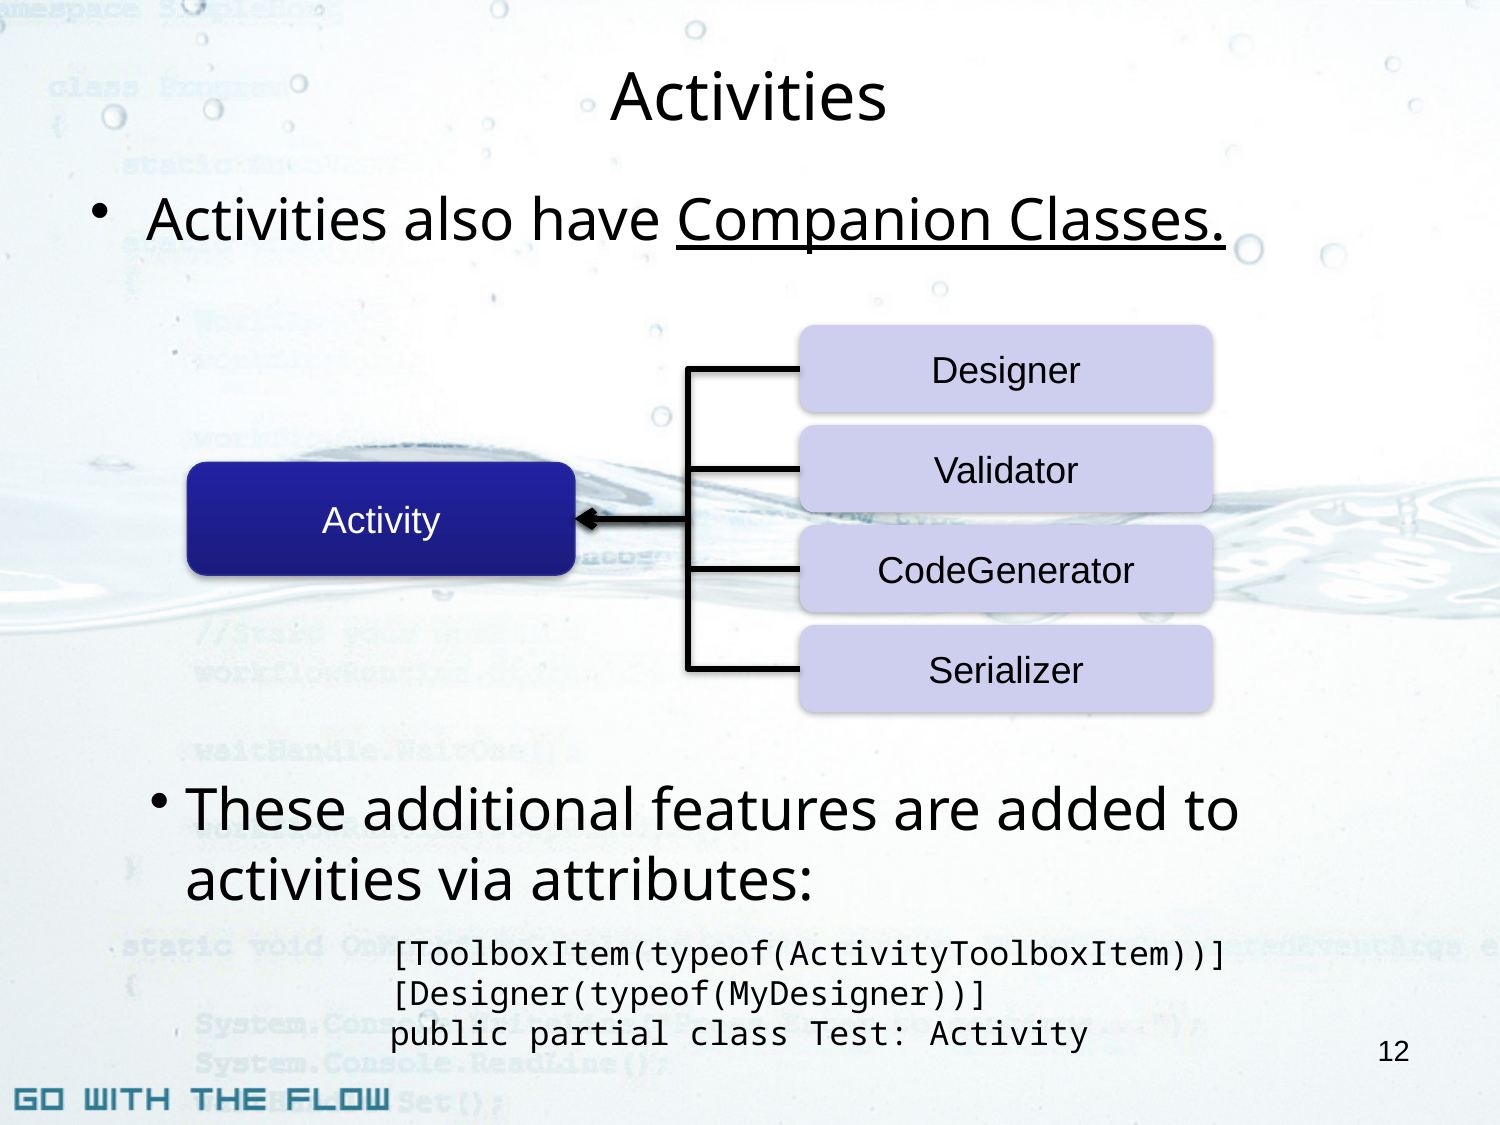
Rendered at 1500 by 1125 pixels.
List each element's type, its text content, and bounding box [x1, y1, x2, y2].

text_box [574, 368, 801, 468]
list Activities also have Companion Classes. [74, 174, 1426, 351]
text_box CodeGenerator [804, 524, 1213, 613]
title Activities [74, 0, 1426, 174]
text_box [574, 518, 801, 669]
picture [0, 0, 1500, 1125]
text_box Activity [186, 461, 569, 576]
text_box These additional features are added to activities via attributes: [134, 765, 1413, 920]
slide_number 12 [1074, 1024, 1426, 1103]
text_box Serializer [800, 624, 1213, 713]
text_box Designer [800, 324, 1213, 413]
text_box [574, 468, 801, 518]
text_box [ToolboxItem(typeof(ActivityToolboxItem))] [Designer(typeof(MyDesigner))] public partial class Test: Activity [374, 924, 1275, 1100]
text_box Validator [804, 424, 1213, 513]
